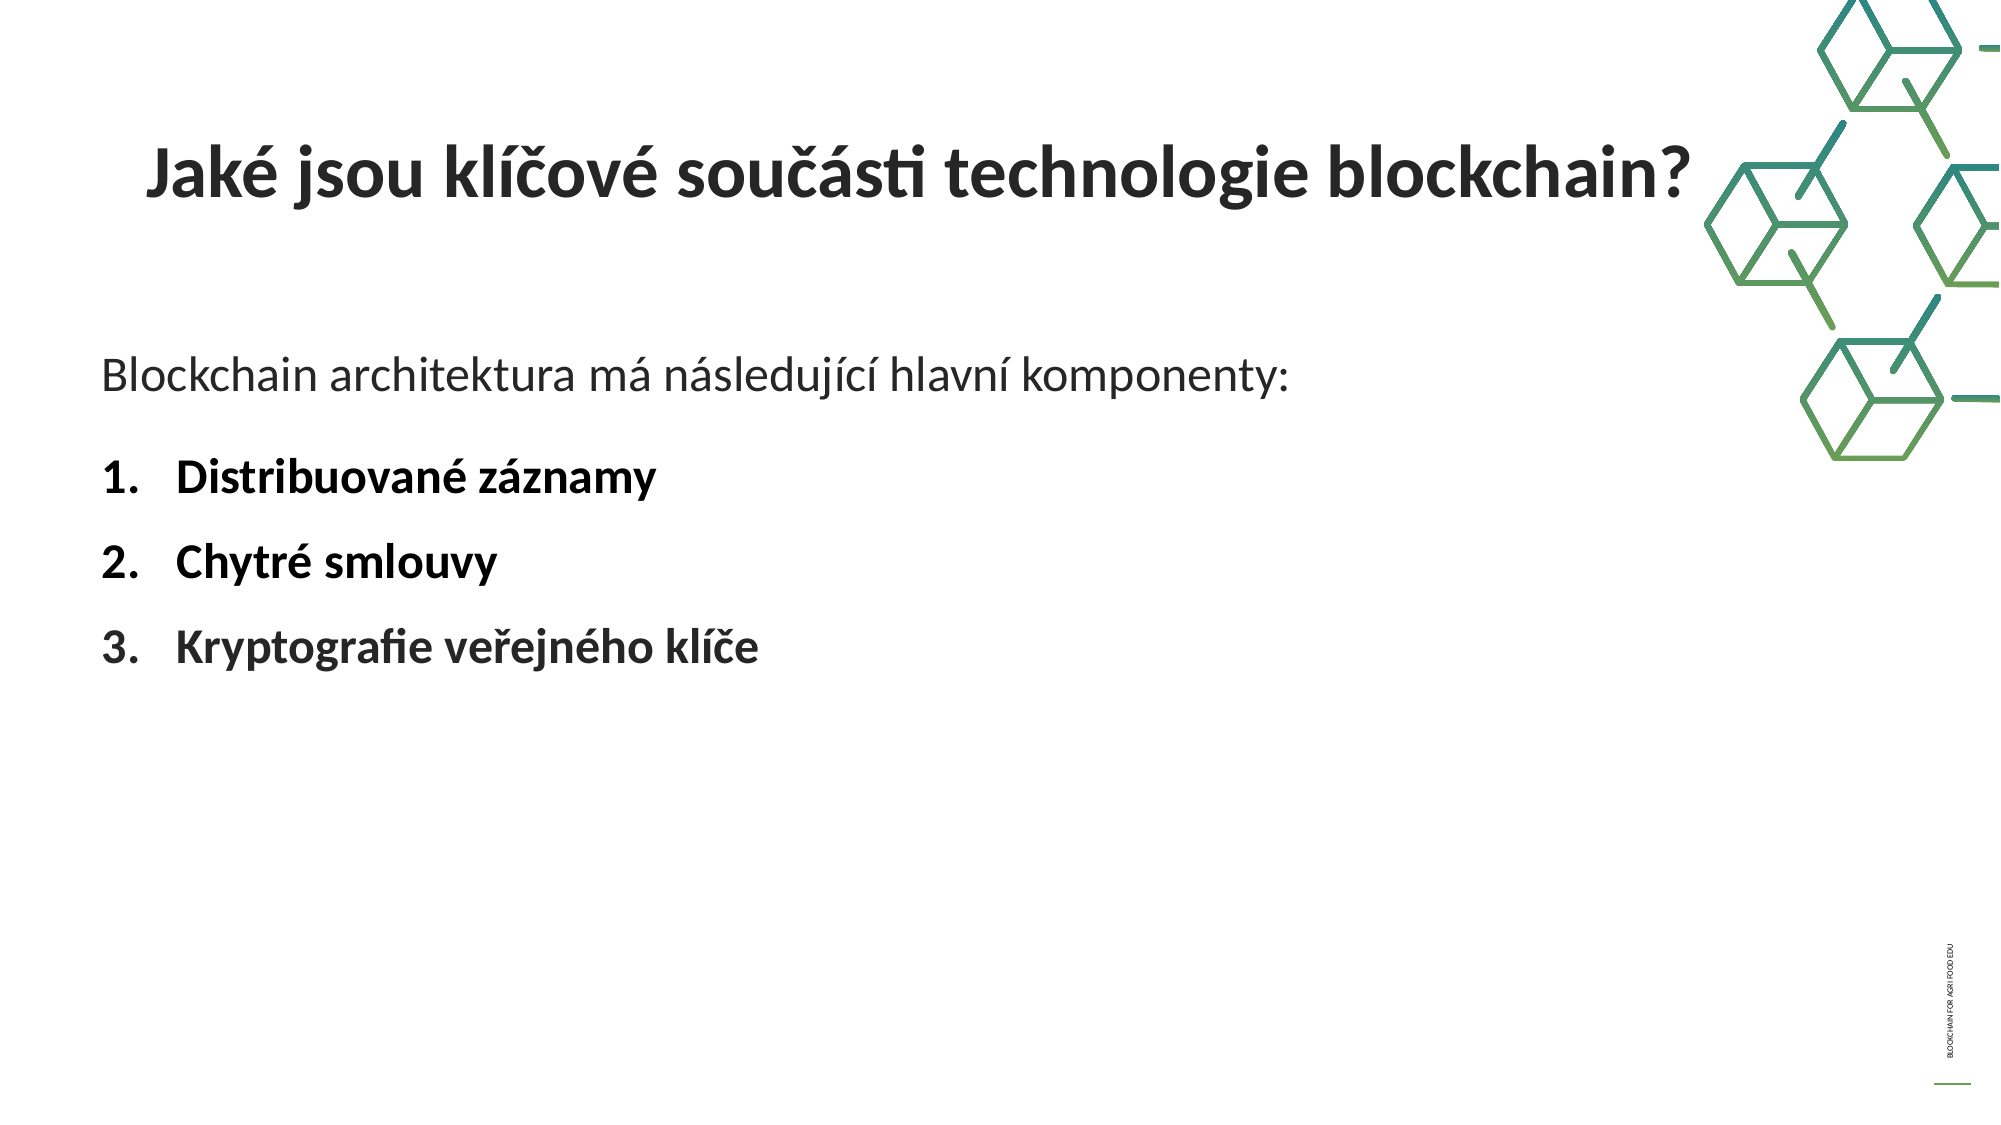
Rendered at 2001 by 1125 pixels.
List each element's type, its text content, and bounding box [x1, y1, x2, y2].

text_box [1703, 0, 2000, 462]
list Blockchain architektura má následující hlavní komponenty: Distribuované záznamy Chytré smlouvy Kryptografie veřejného klíče [86, 329, 1825, 1100]
list Jaké jsou klíčové součásti technologie blockchain? [130, 124, 1698, 337]
